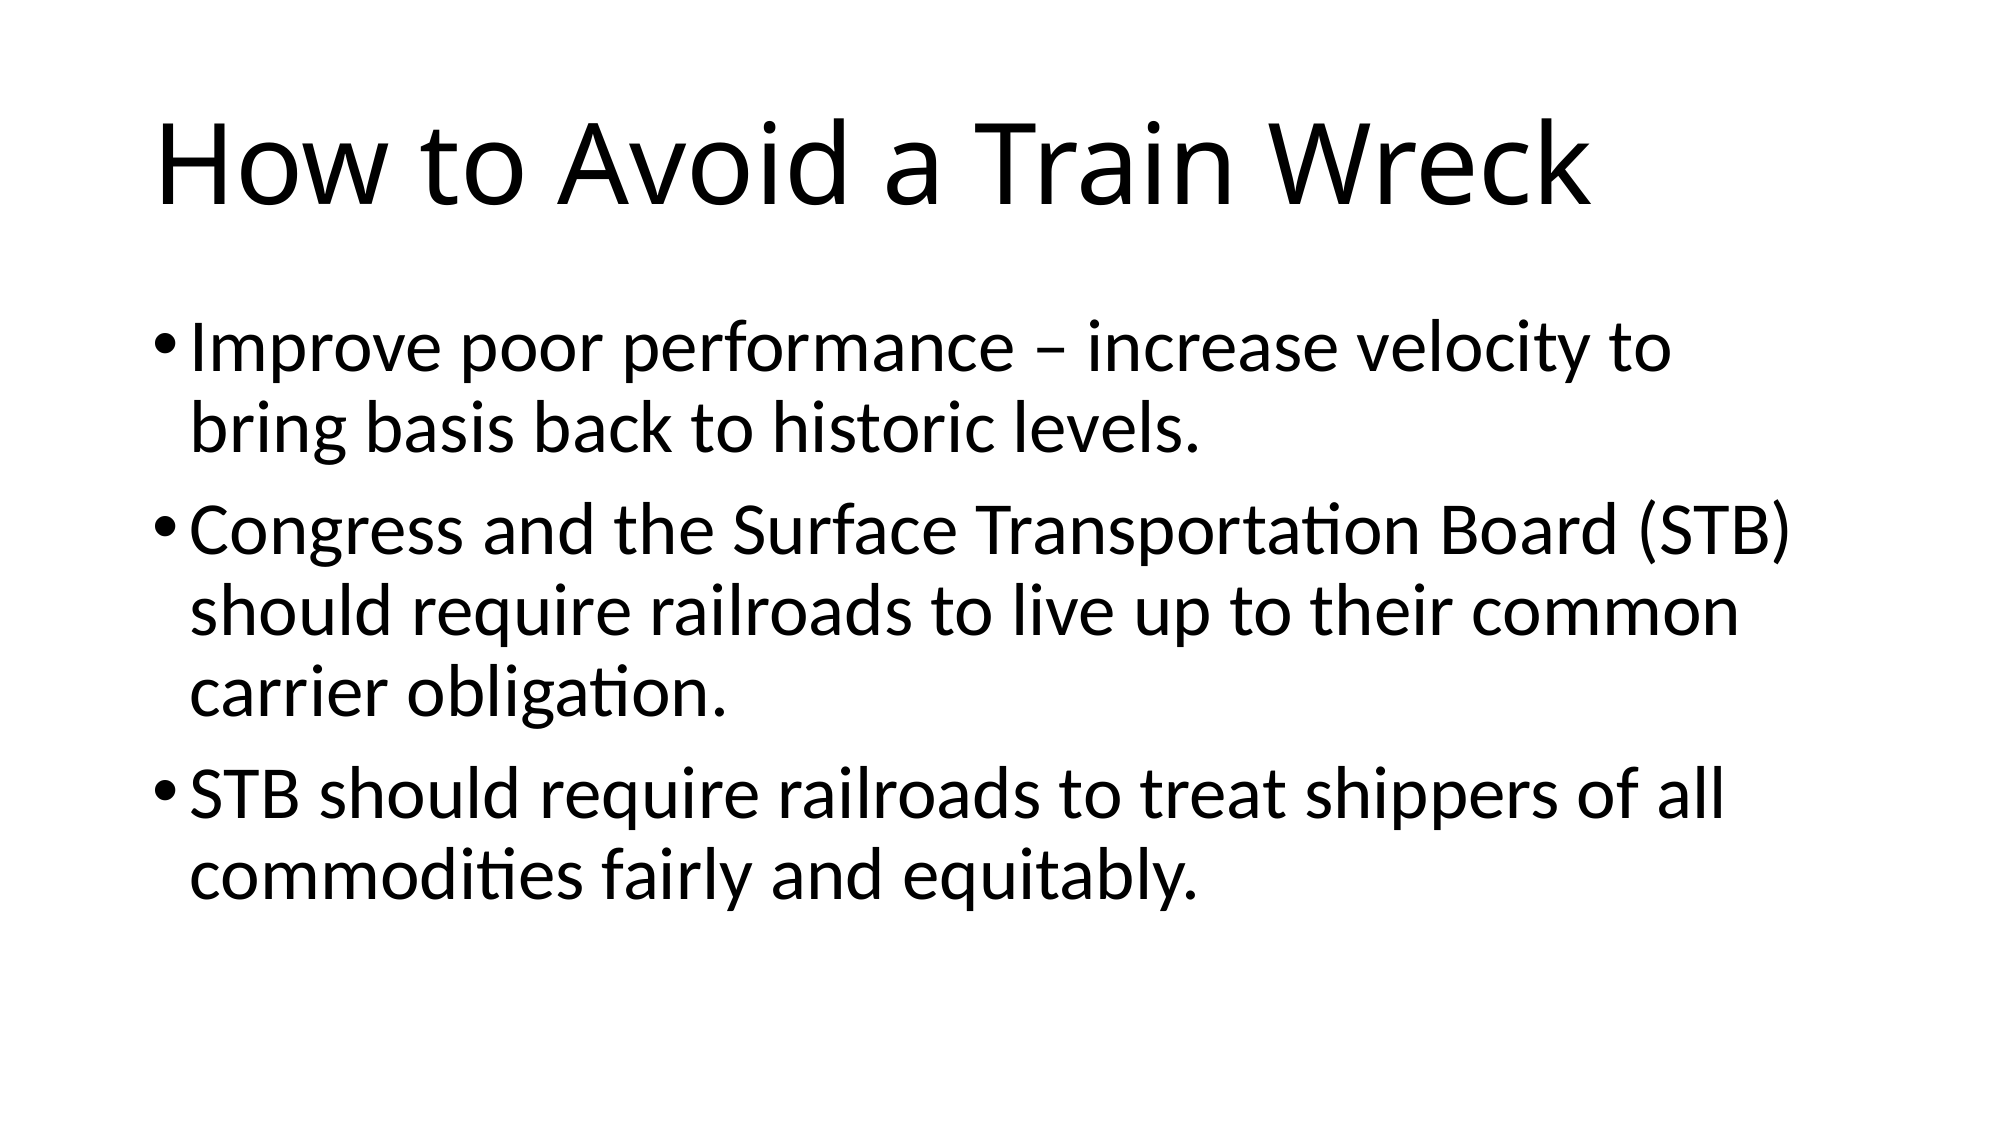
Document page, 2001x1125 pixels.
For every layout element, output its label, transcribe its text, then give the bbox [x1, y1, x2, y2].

list Improve poor performance – increase velocity to bring basis back to historic levels. Congress and the Surface Transportation Board (STB) should require railroads to live up to their common carrier obligation. STB should require railroads to treat shippers of all commodities fairly and equitably. [137, 299, 1863, 1014]
title How to Avoid a Train Wreck [137, 59, 1863, 278]
